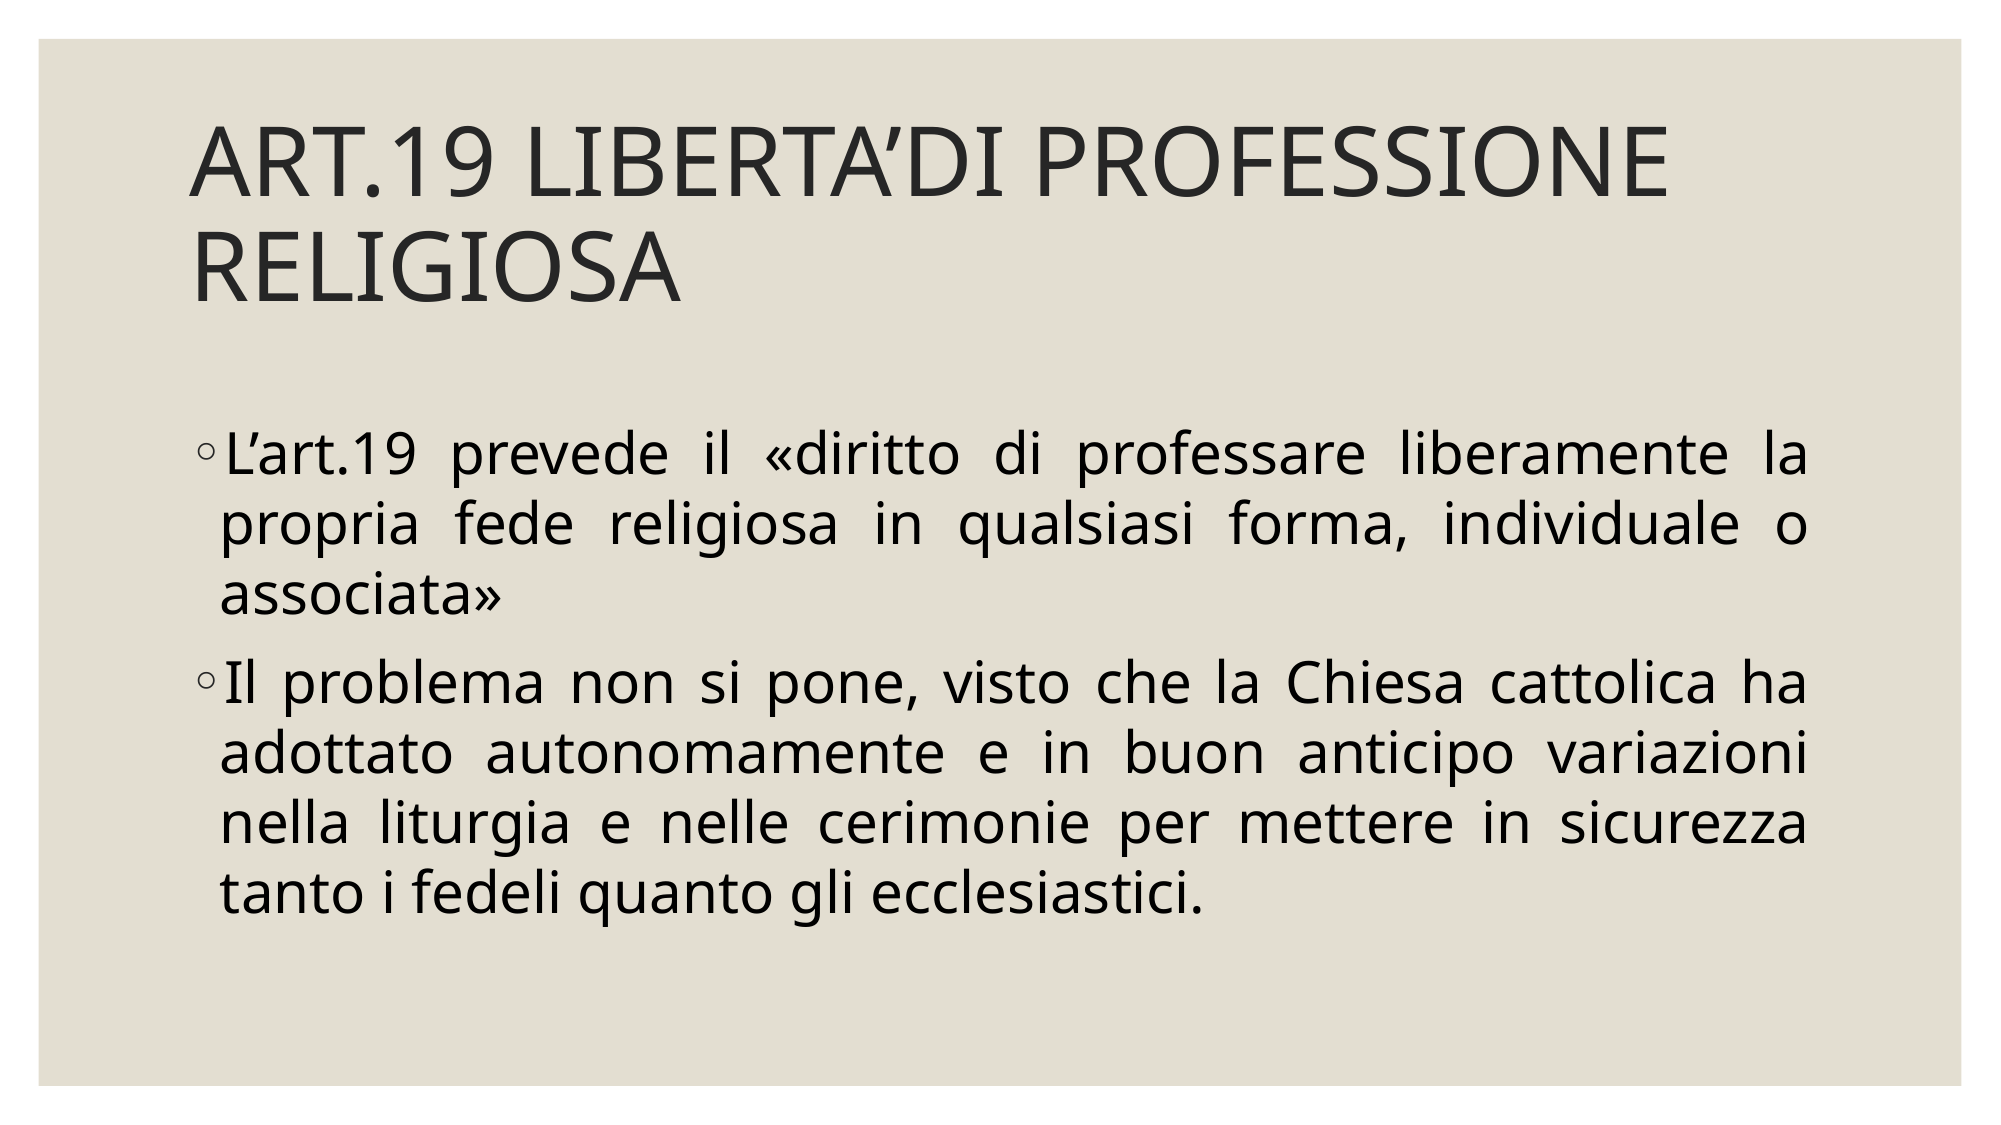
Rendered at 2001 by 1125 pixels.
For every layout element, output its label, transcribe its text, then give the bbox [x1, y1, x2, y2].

title ART.19 LIBERTA’DI PROFESSIONE RELIGIOSA [174, 105, 1825, 331]
list L’art.19 prevede il «diritto di professare liberamente la propria fede religiosa in qualsiasi forma, individuale o associata» Il problema non si pone, visto che la Chiesa cattolica ha adottato autonomamente e in buon anticipo variazioni nella liturgia e nelle cerimonie per mettere in sicurezza tanto i fedeli quanto gli ecclesiastici. [174, 345, 1825, 990]
